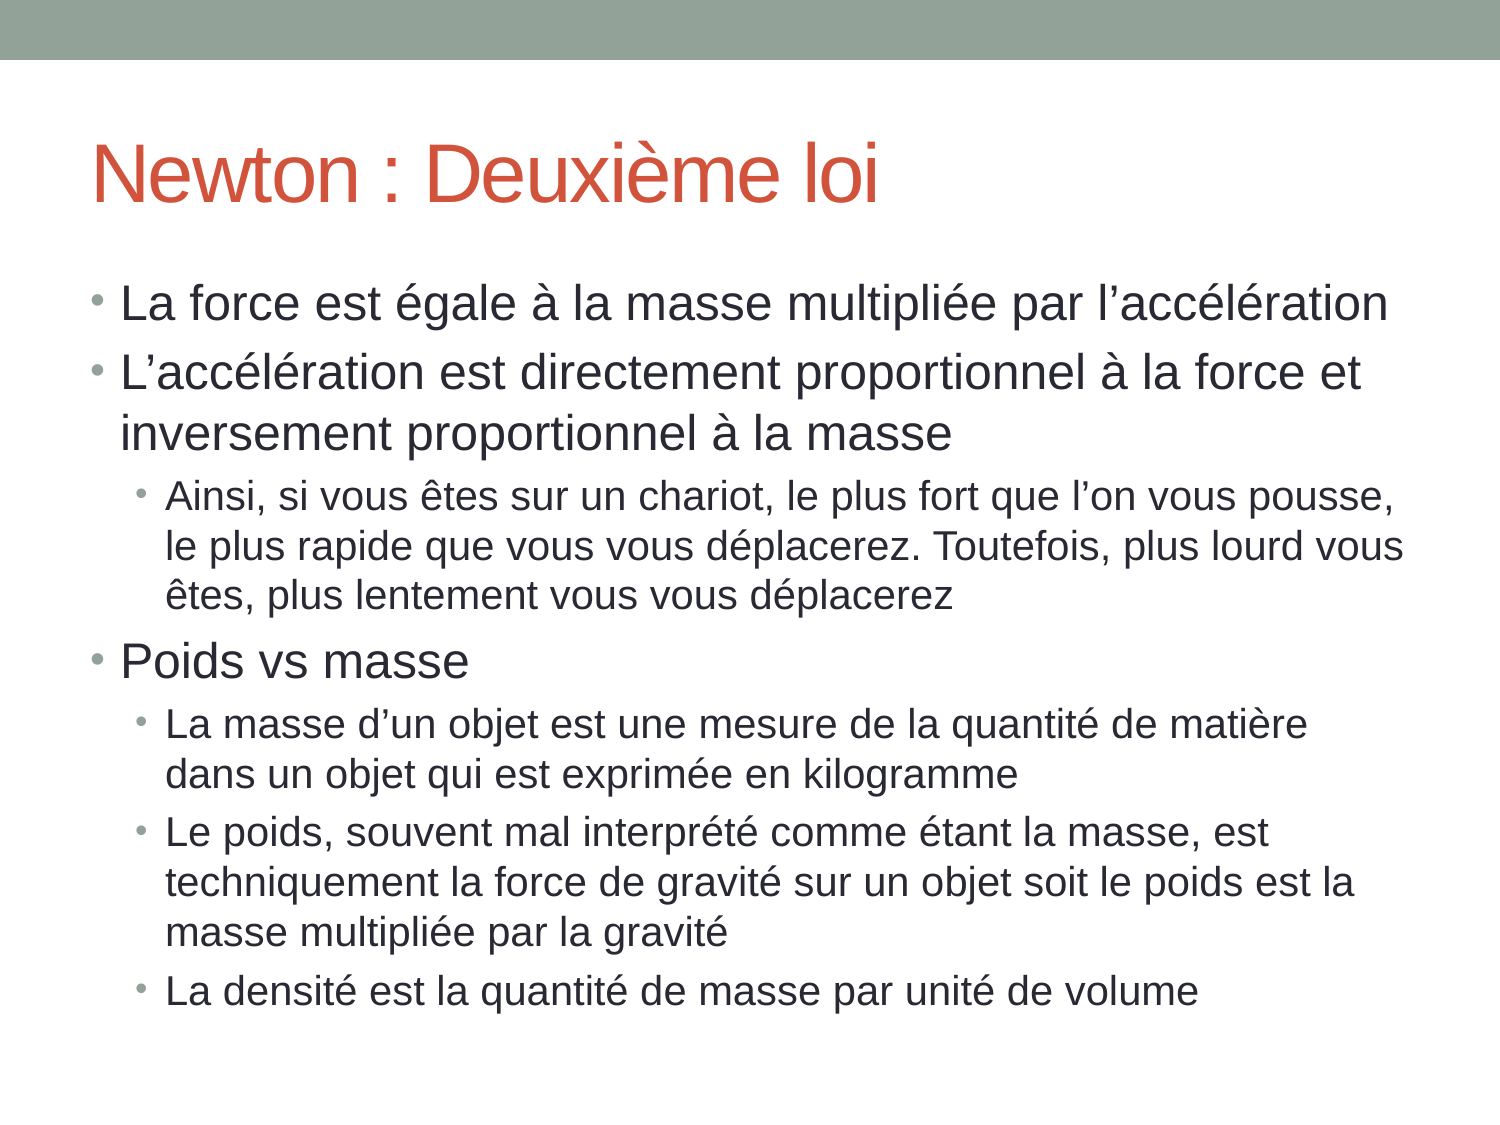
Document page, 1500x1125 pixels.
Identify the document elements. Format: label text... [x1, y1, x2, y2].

list La force est égale à la masse multipliée par l’accélération L’accélération est directement proportionnel à la force et inversement proportionnel à la masse Ainsi, si vous êtes sur un chariot, le plus fort que l’on vous pousse, le plus rapide que vous vous déplacerez. Toutefois, plus lourd vous êtes, plus lentement vous vous déplacerez Poids vs masse La masse d’un objet est une mesure de la quantité de matière dans un objet qui est exprimée en kilogramme Le poids, souvent mal interprété comme étant la masse, est techniquement la force de gravité sur un objet soit le poids est la masse multipliée par la gravité La densité est la quantité de masse par unité de volume [75, 262, 1425, 1063]
title Newton : Deuxième loi [75, 87, 1425, 250]
